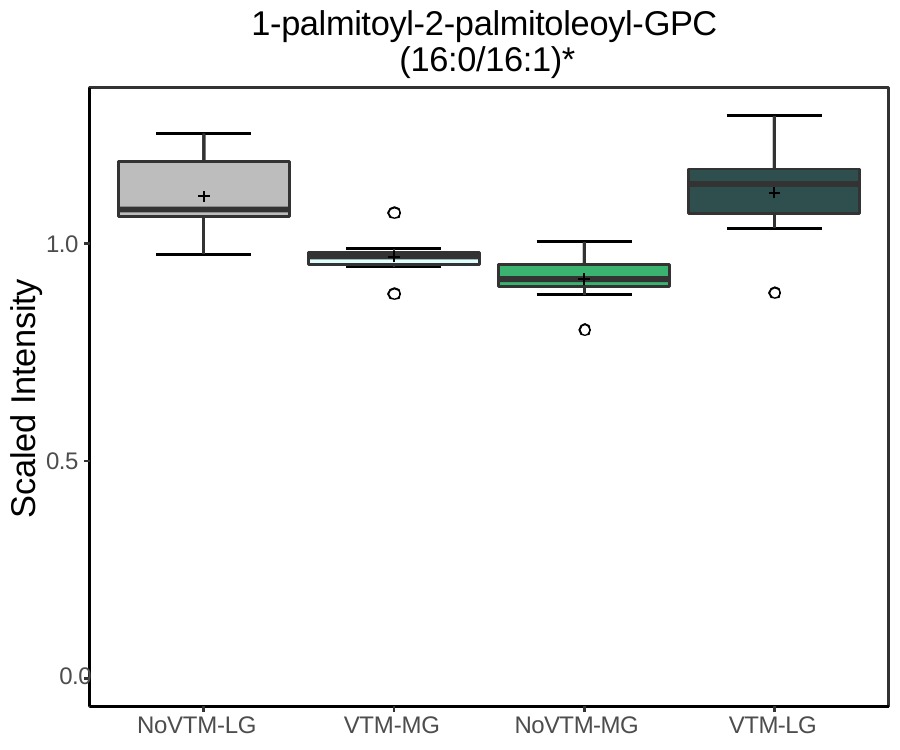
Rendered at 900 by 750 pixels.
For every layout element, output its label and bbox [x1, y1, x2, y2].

footer [57, 661, 95, 750]
text_box [44, 225, 82, 257]
slide_number [134, 713, 275, 750]
text_box [1, 274, 82, 521]
text_box [83, 86, 891, 738]
title [130, 0, 770, 86]
